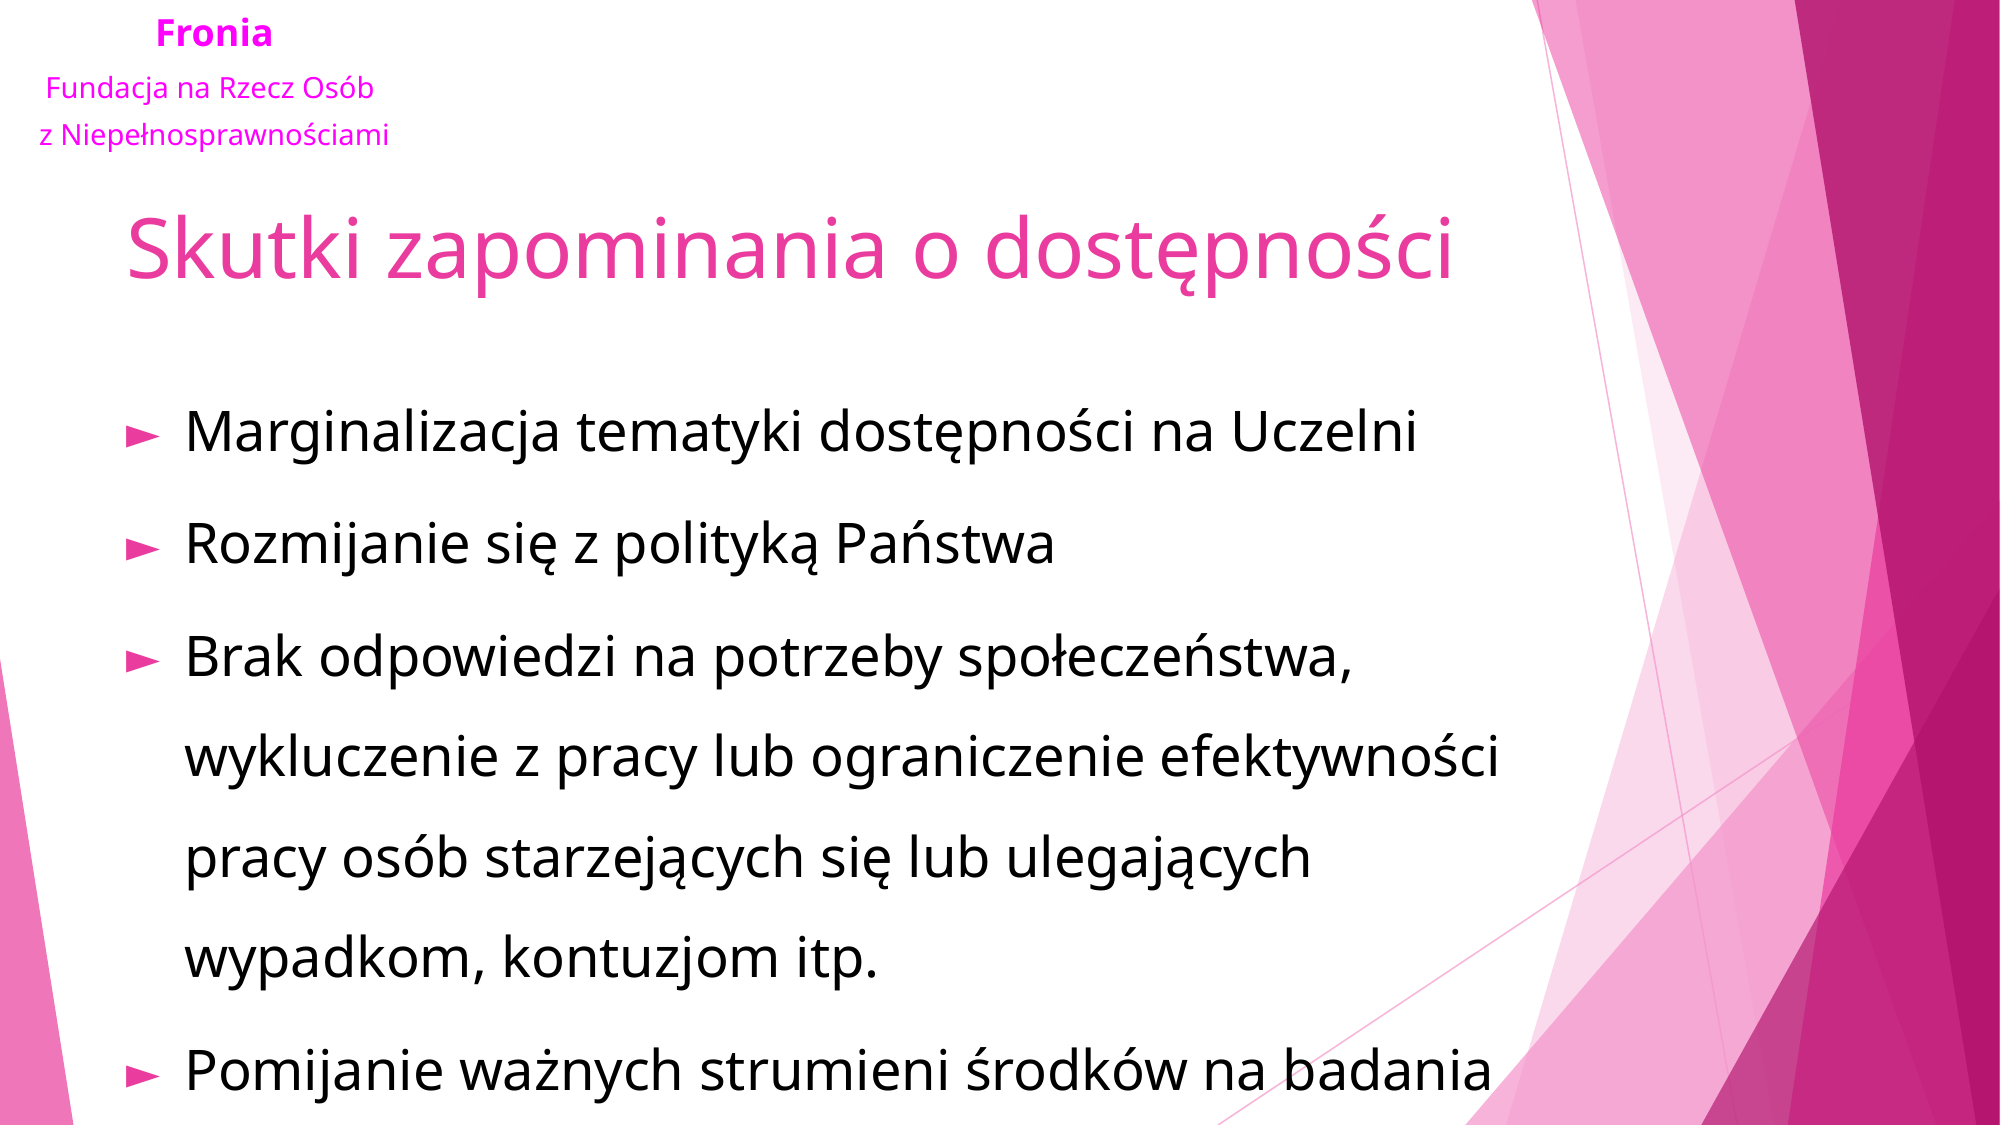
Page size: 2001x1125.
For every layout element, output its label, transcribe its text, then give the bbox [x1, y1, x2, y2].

list Marginalizacja tematyki dostępności na Uczelni Rozmijanie się z polityką Państwa Brak odpowiedzi na potrzeby społeczeństwa, wykluczenie z pracy lub ograniczenie efektywności pracy osób starzejących się lub ulegających wypadkom, kontuzjom itp. Pomijanie ważnych strumieni środków na badania [111, 354, 1522, 1125]
title Skutki zapominania o dostępności [111, 136, 1663, 354]
